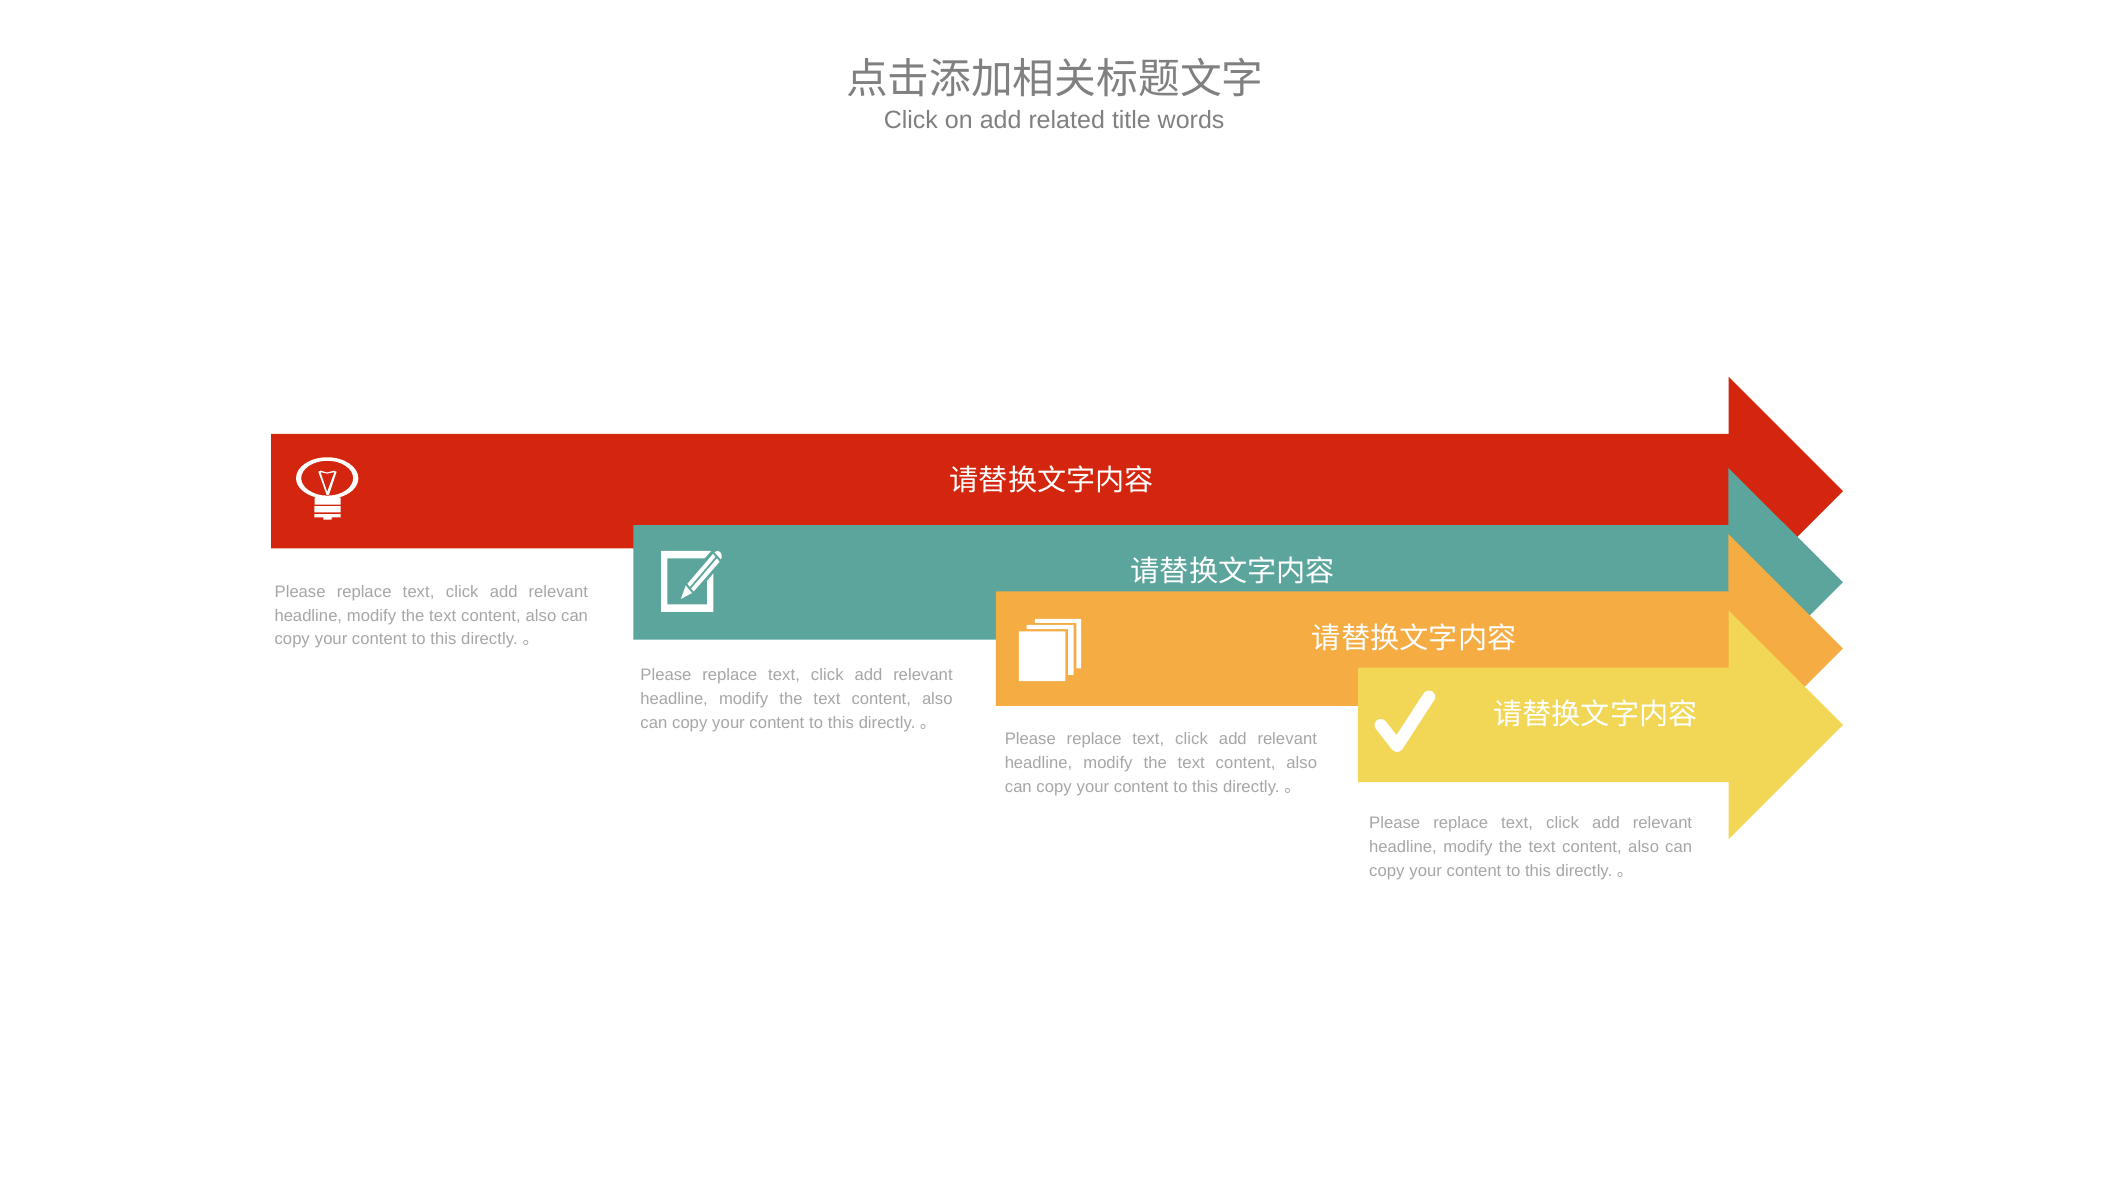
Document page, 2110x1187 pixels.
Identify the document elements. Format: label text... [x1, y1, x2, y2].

text_box 请替换文字内容 [1357, 607, 1845, 842]
text_box 点击添加相关标题文字 [803, 44, 1307, 107]
text_box Please replace text, click add relevant headline, modify the text content, also can copy your content to this directly.。 [624, 652, 969, 740]
text_box 请替换文字内容 [994, 531, 1845, 707]
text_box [1019, 618, 1082, 682]
text_box Click on add related title words [864, 95, 1246, 158]
text_box 请替换文字内容 [632, 465, 1845, 641]
text_box 请替换文字内容 [270, 374, 1845, 550]
text_box Please replace text, click add relevant headline, modify the text content, also can copy your content to this directly.。 [1353, 800, 1709, 888]
text_box Please replace text, click add relevant headline, modify the text content, also can copy your content to this directly.。 [258, 568, 605, 657]
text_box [661, 549, 724, 612]
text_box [296, 457, 359, 520]
text_box Please replace text, click add relevant headline, modify the text content, also can copy your content to this directly.。 [989, 716, 1334, 804]
text_box [1374, 690, 1436, 753]
